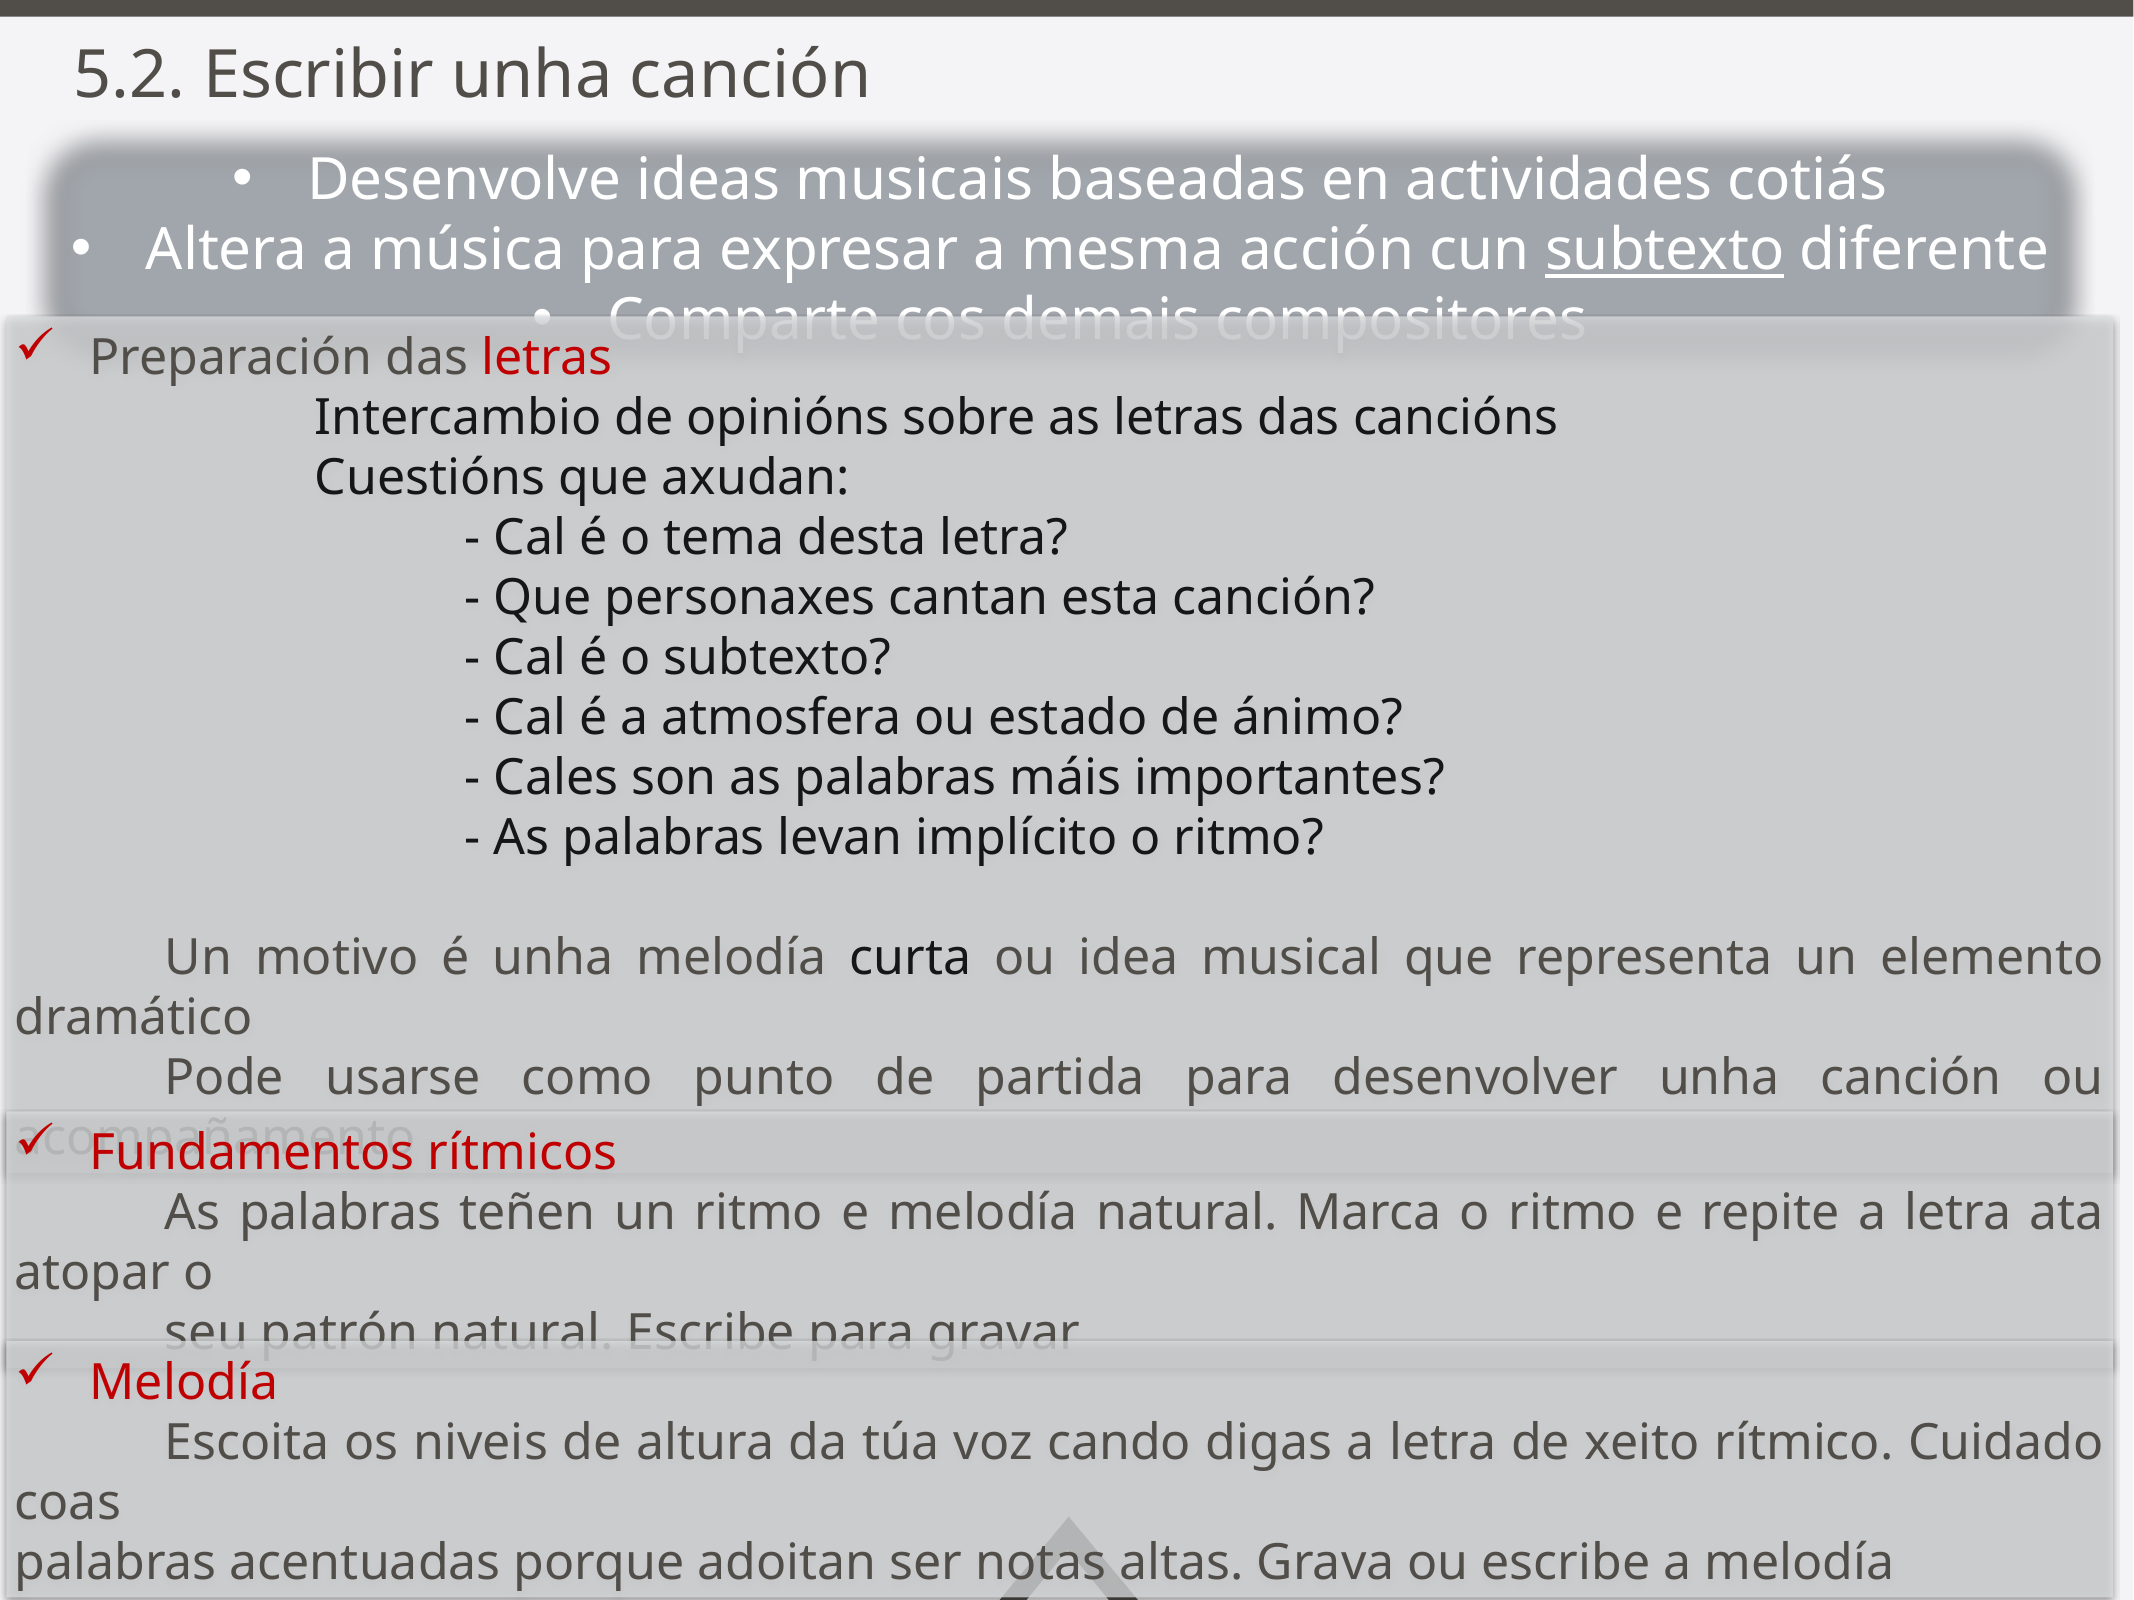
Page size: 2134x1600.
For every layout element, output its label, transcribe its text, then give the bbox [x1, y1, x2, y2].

text_box Preparación das letras Intercambio de opinións sobre as letras das cancións Cuestións que axudan: - Cal é o tema desta letra? - Que personaxes cantan esta canción? - Cal é o subtexto? - Cal é a atmosfera ou estado de ánimo? - Cales son as palabras máis importantes? - As palabras levan implícito o ritmo? Un motivo é unha melodía curta ou idea musical que representa un elemento dramático Pode usarse como punto de partida para desenvolver unha canción ou acompañamento [6, 316, 2114, 1111]
text_box 5.2. Escribir unha canción [65, 22, 881, 119]
text_box Melodía Escoita os niveis de altura da túa voz cando digas a letra de xeito rítmico. Cuidado coas palabras acentuadas porque adoitan ser notas altas. Grava ou escribe a melodía [6, 1340, 2114, 1598]
text_box Fundamentos rítmicos As palabras teñen un ritmo e melodía natural. Marca o ritmo e repite a letra ata atopar o seu patrón natural. Escribe para gravar [6, 1111, 2114, 1340]
text_box Desenvolve ideas musicais baseadas en actividades cotiás Altera a música para expresar a mesma acción cun subtexto diferente Comparte cos demais compositores [79, 173, 2047, 314]
